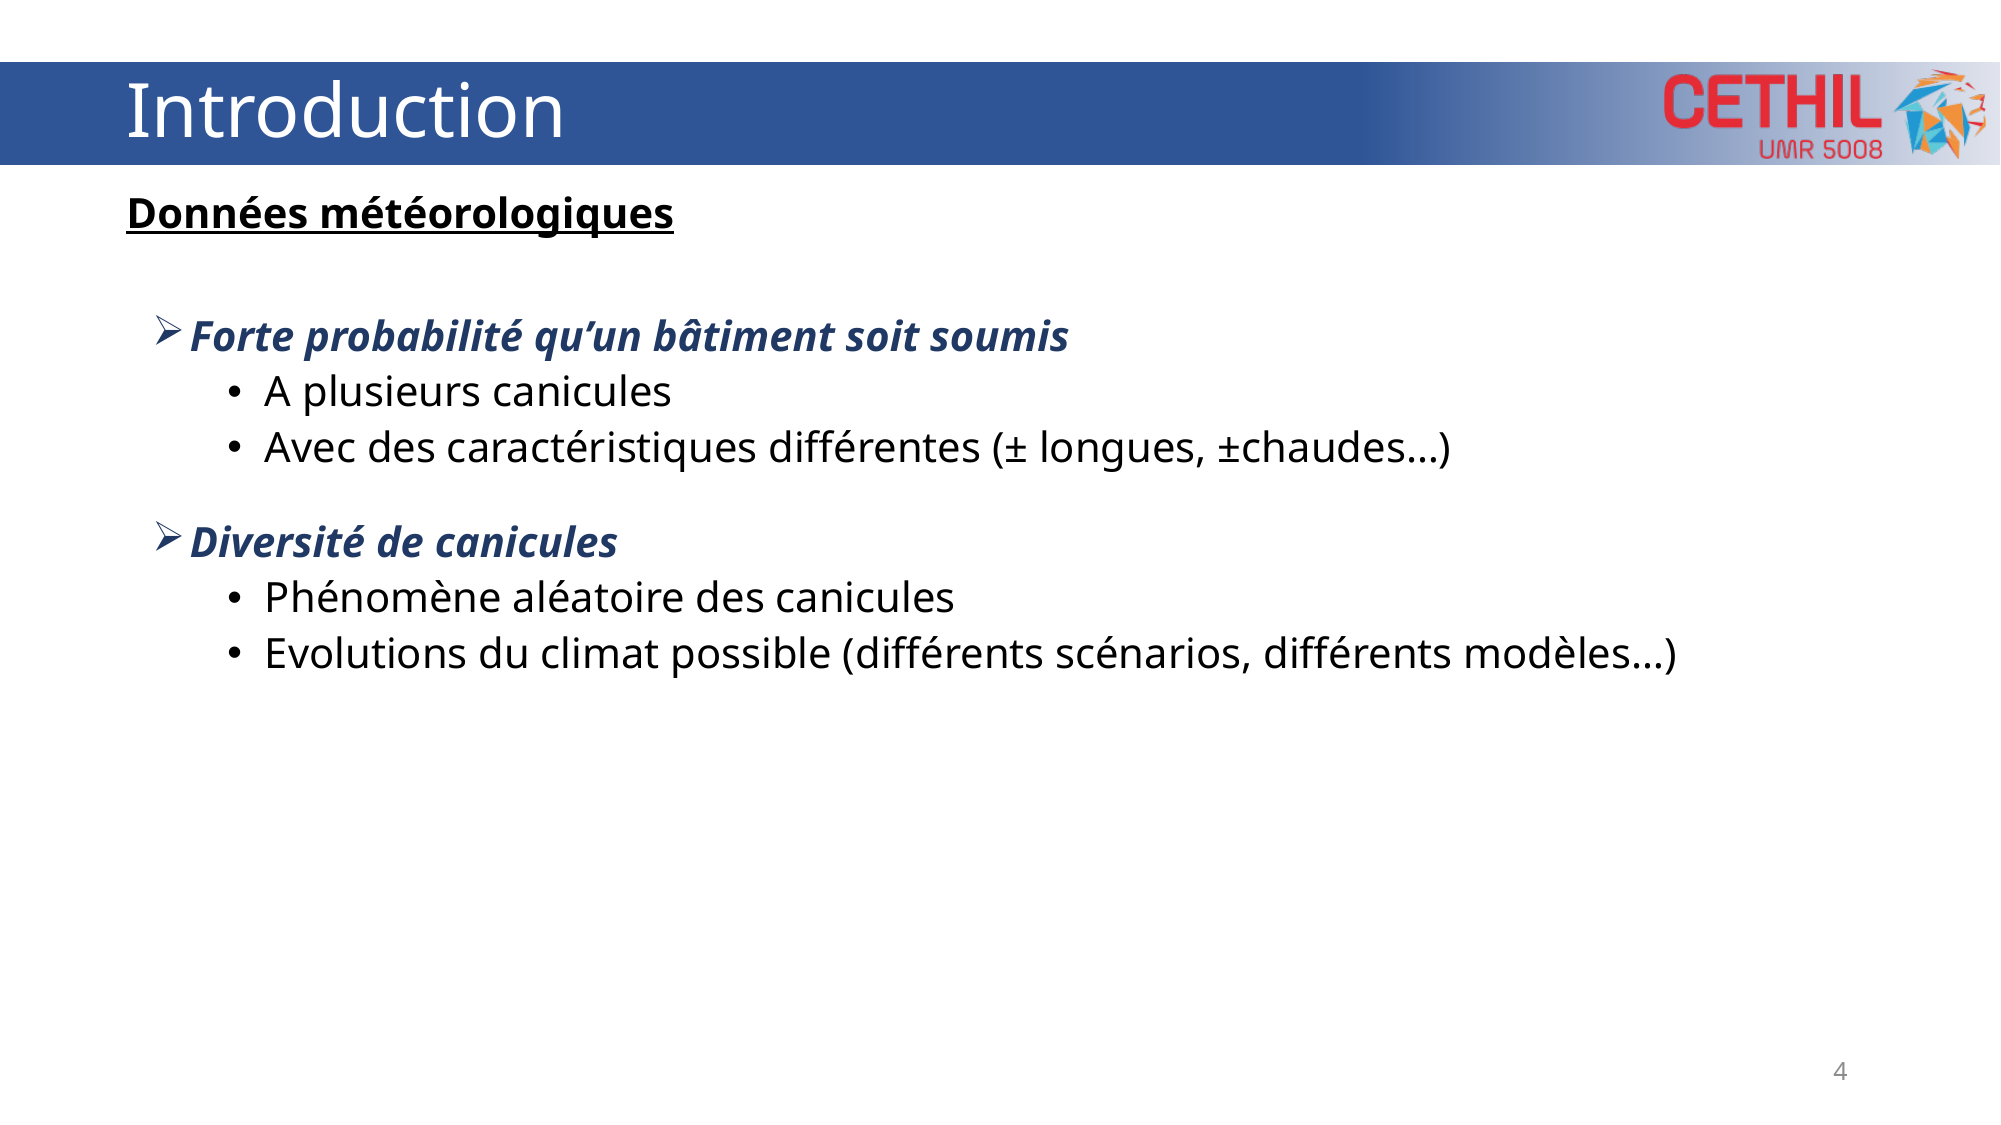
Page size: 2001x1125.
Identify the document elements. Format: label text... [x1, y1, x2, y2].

title Introduction [111, 42, 1937, 185]
list Données météorologiques [111, 184, 1935, 267]
slide_number 4 [1412, 1042, 1863, 1103]
list Forte probabilité qu’un bâtiment soit soumis A plusieurs canicules Avec des caractéristiques différentes (± longues, ±chaudes…) Diversité de canicules Phénomène aléatoire des canicules Evolutions du climat possible (différents scénarios, différents modèles…) [137, 307, 1863, 1014]
